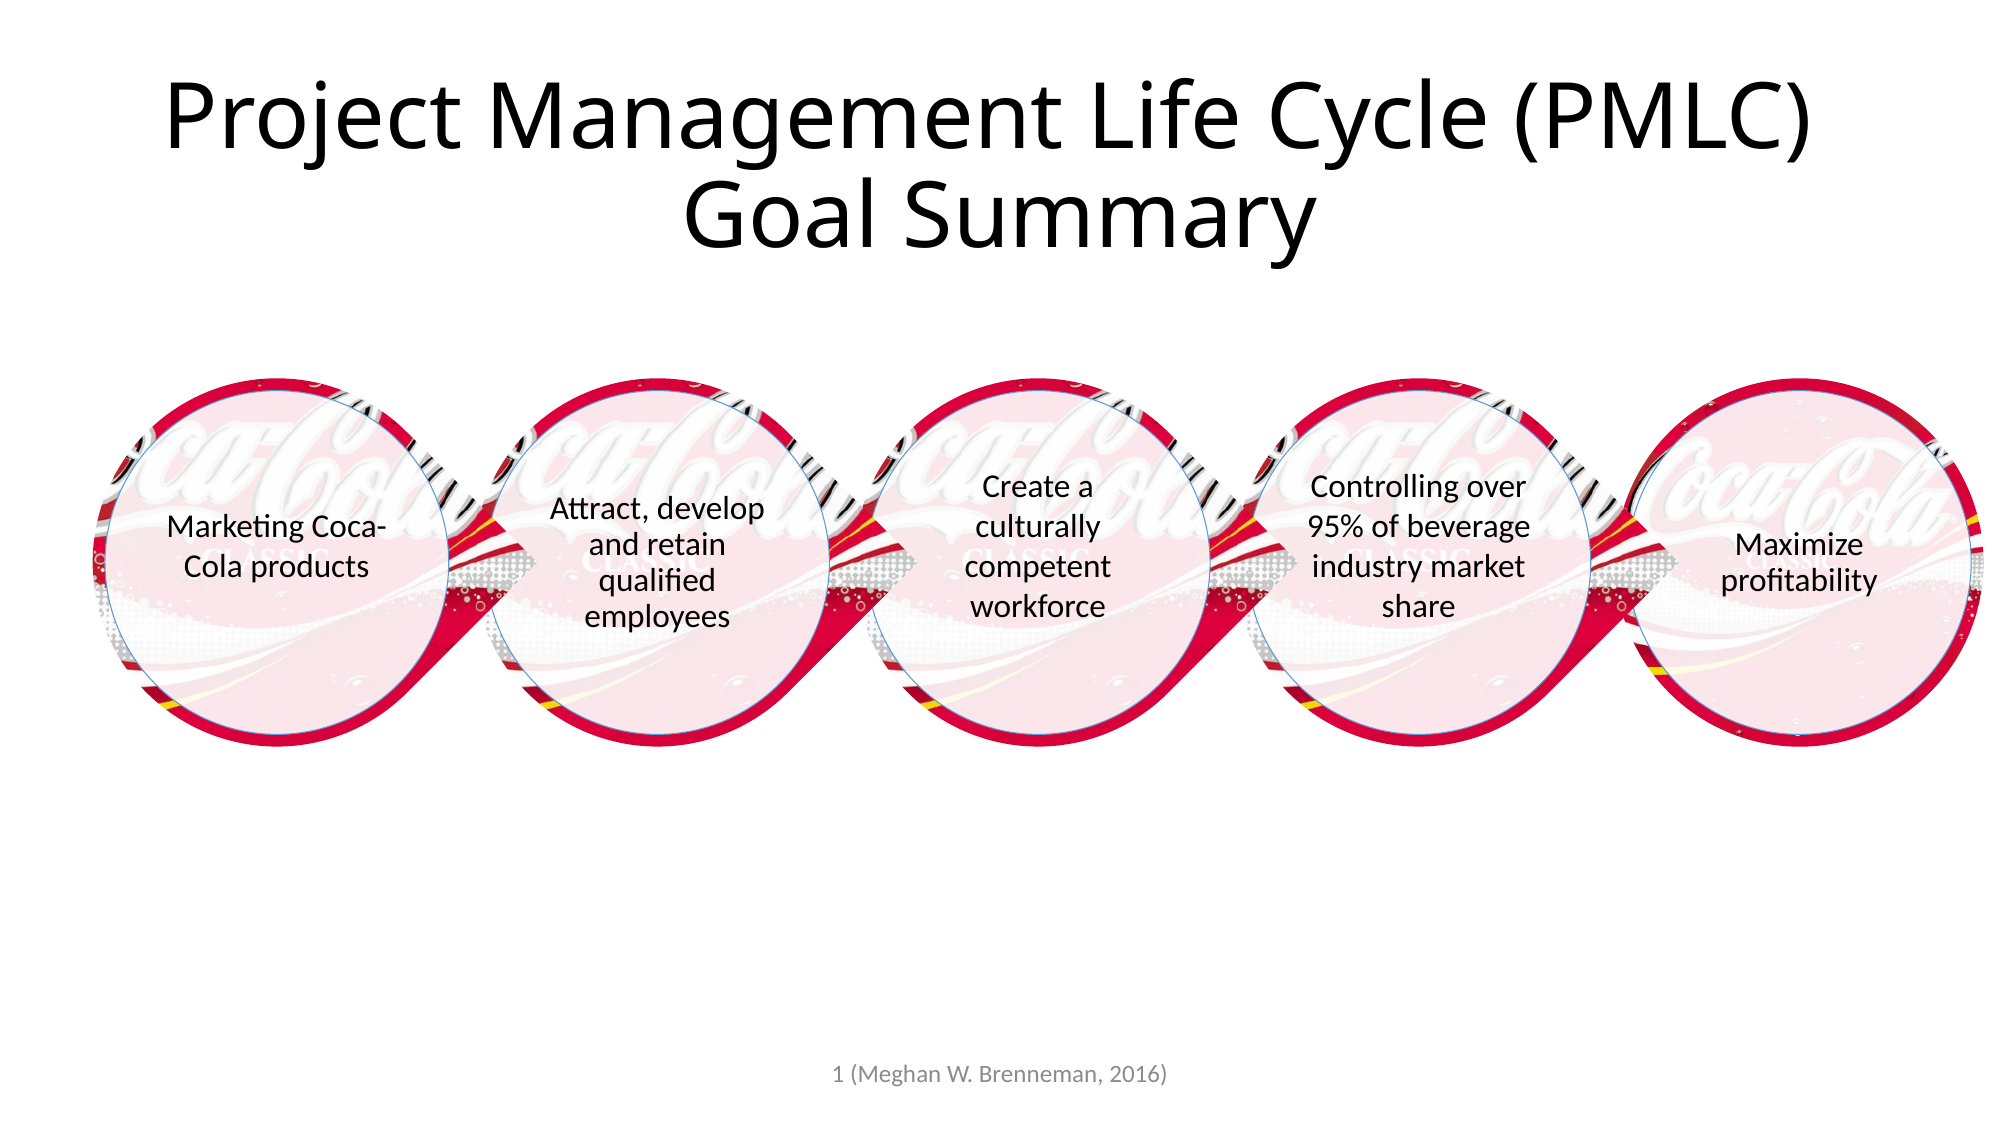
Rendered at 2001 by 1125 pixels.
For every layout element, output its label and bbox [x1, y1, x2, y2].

list [0, 0, 2000, 1125]
